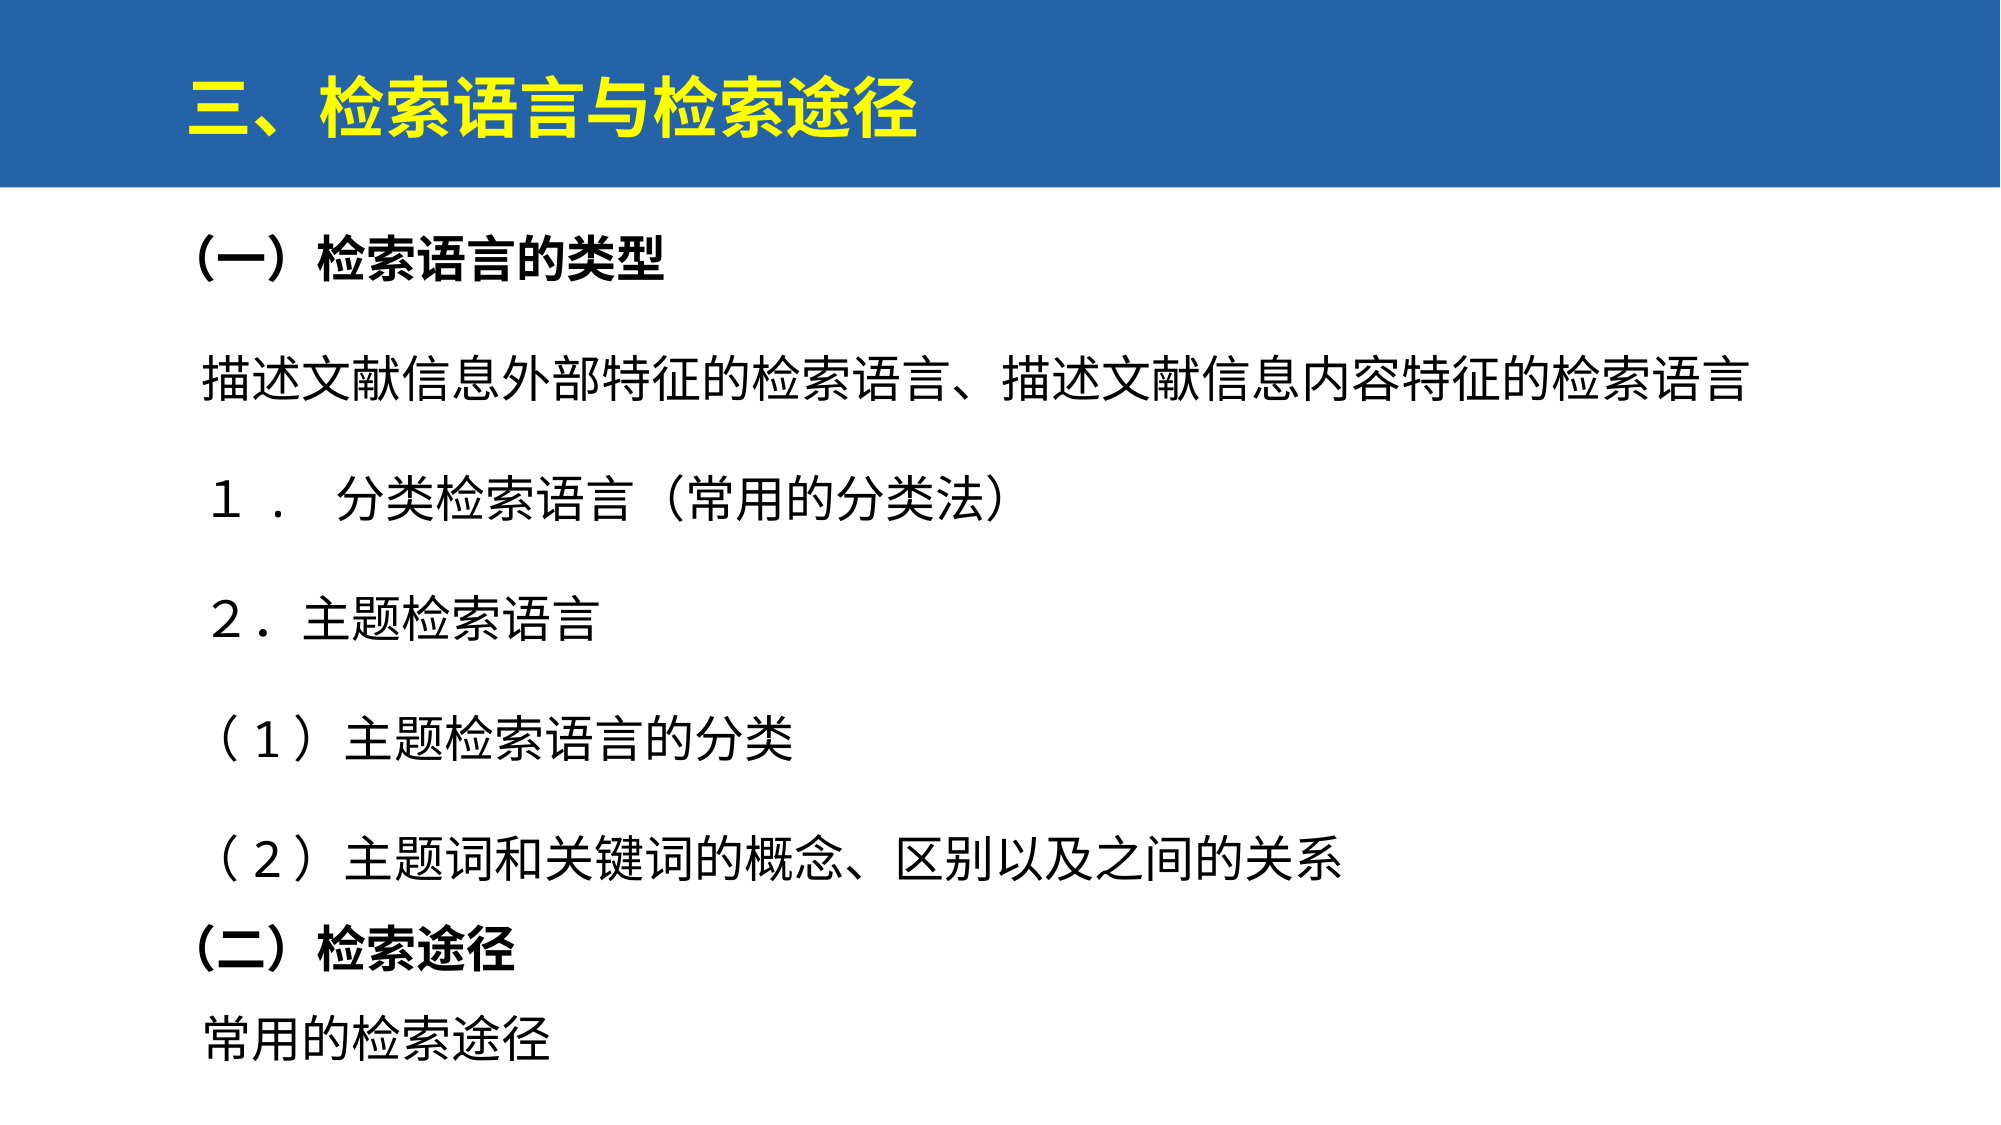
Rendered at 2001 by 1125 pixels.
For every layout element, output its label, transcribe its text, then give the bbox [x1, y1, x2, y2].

text_box [0, 0, 2000, 188]
text_box （一）检索语言的类型 描述文献信息外部特征的检索语言、描述文献信息内容特征的检索语言 １. 分类检索语言（常用的分类法） ２．主题检索语言 （1）主题检索语言的分类 （2）主题词和关键词的概念、区别以及之间的关系 （二）检索途径 常用的检索途径 [151, 160, 1849, 1076]
text_box 三、检索语言与检索途径 [170, 18, 1478, 154]
